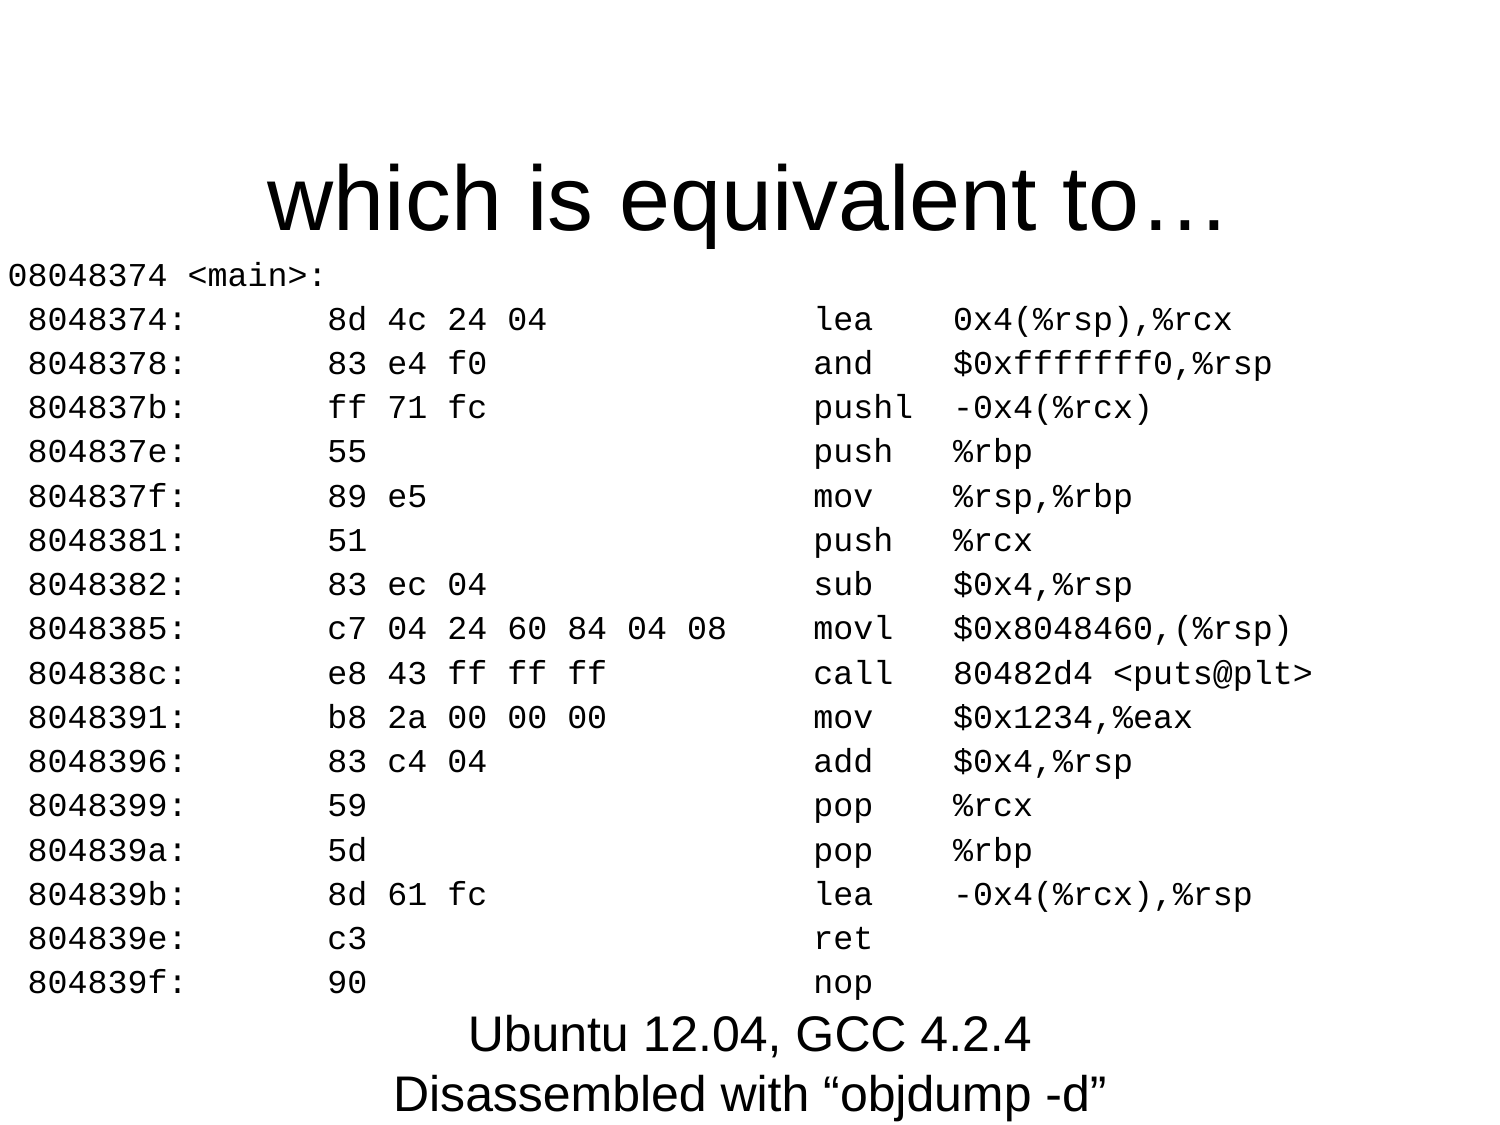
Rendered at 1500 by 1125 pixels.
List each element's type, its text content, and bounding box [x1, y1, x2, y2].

text_box 08048374 <main>: 8048374: 8d 4c 24 04 lea 0x4(%rsp),%rcx 8048378: 83 e4 f0 and $0xfffffff0,%rsp 804837b: ff 71 fc pushl -0x4(%rcx) 804837e: 55 push %rbp 804837f: 89 e5 mov %rsp,%rbp 8048381: 51 push %rcx 8048382: 83 ec 04 sub $0x4,%rsp 8048385: c7 04 24 60 84 04 08 movl $0x8048460,(%rsp) 804838c: e8 43 ff ff ff call 80482d4 <puts@plt> 8048391: b8 2a 00 00 00 mov $0x1234,%eax 8048396: 83 c4 04 add $0x4,%rsp 8048399: 59 pop %rcx 804839a: 5d pop %rbp 804839b: 8d 61 fc lea -0x4(%rcx),%rsp 804839e: c3 ret 804839f: 90 nop [0, 249, 1500, 993]
text_box which is equivalent to… [112, 138, 1388, 249]
text_box Ubuntu 12.04, GCC 4.2.4 Disassembled with “objdump -d” [0, 993, 1500, 1125]
